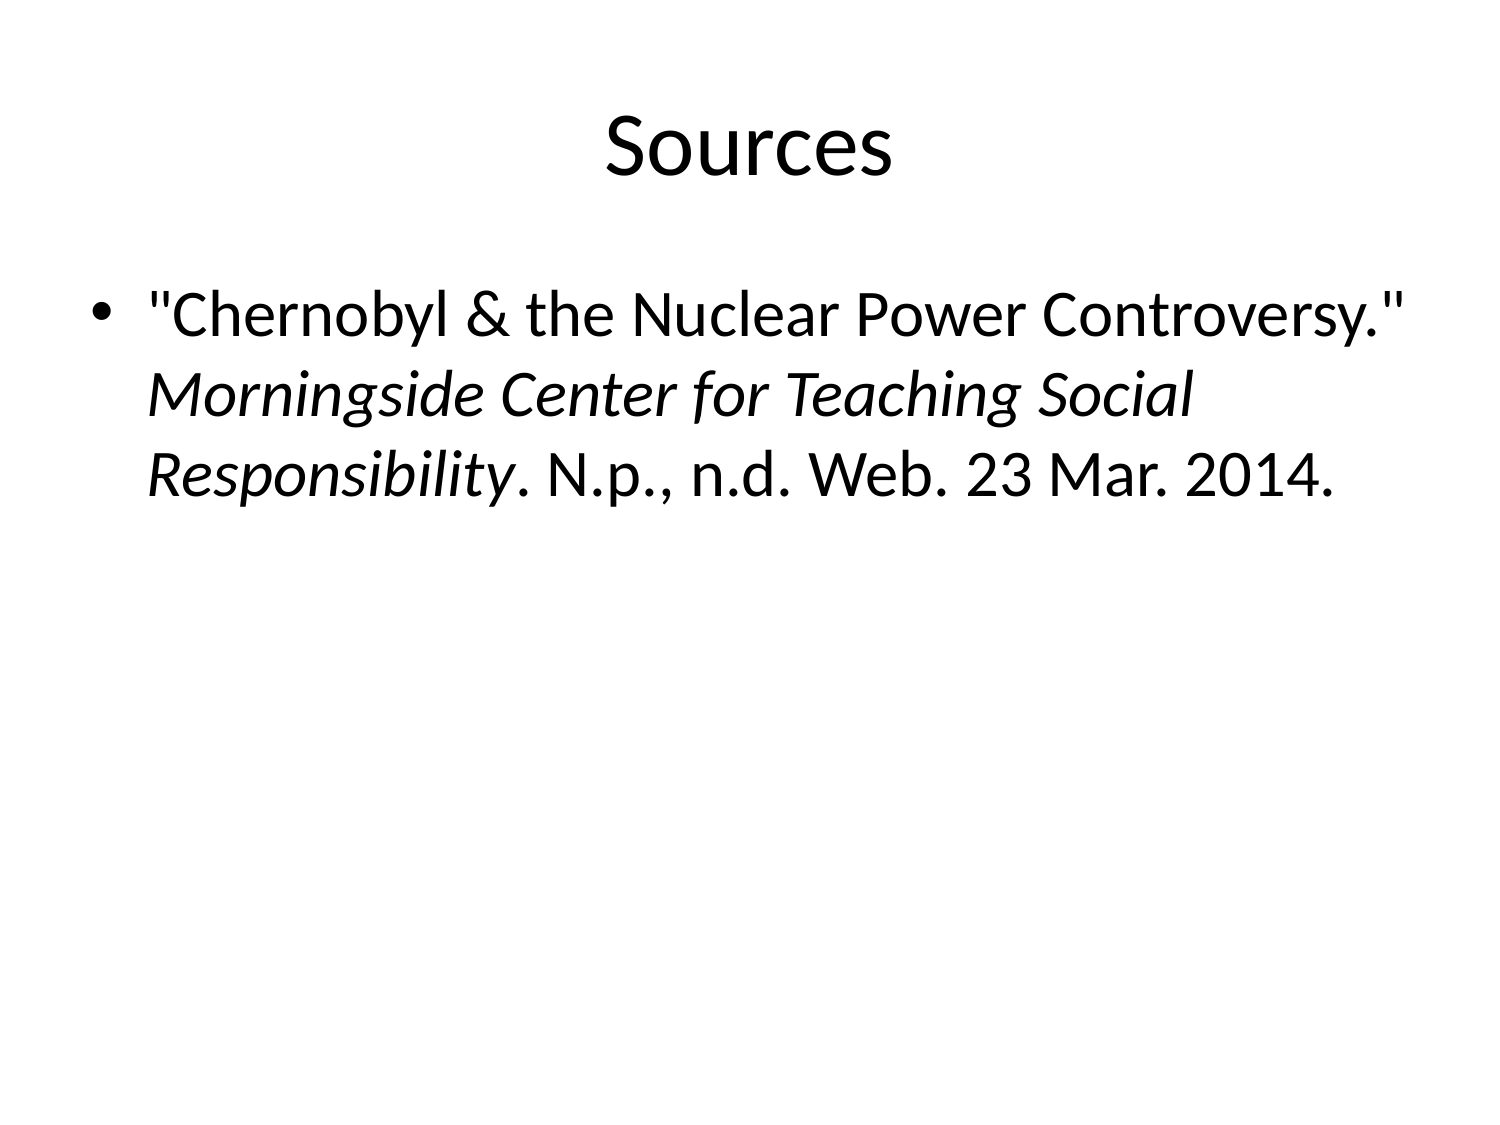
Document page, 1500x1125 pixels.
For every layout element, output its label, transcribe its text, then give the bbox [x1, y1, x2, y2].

list "Chernobyl & the Nuclear Power Controversy." Morningside Center for Teaching Social Responsibility. N.p., n.d. Web. 23 Mar. 2014. [75, 262, 1425, 1005]
title Sources [75, 45, 1425, 233]
